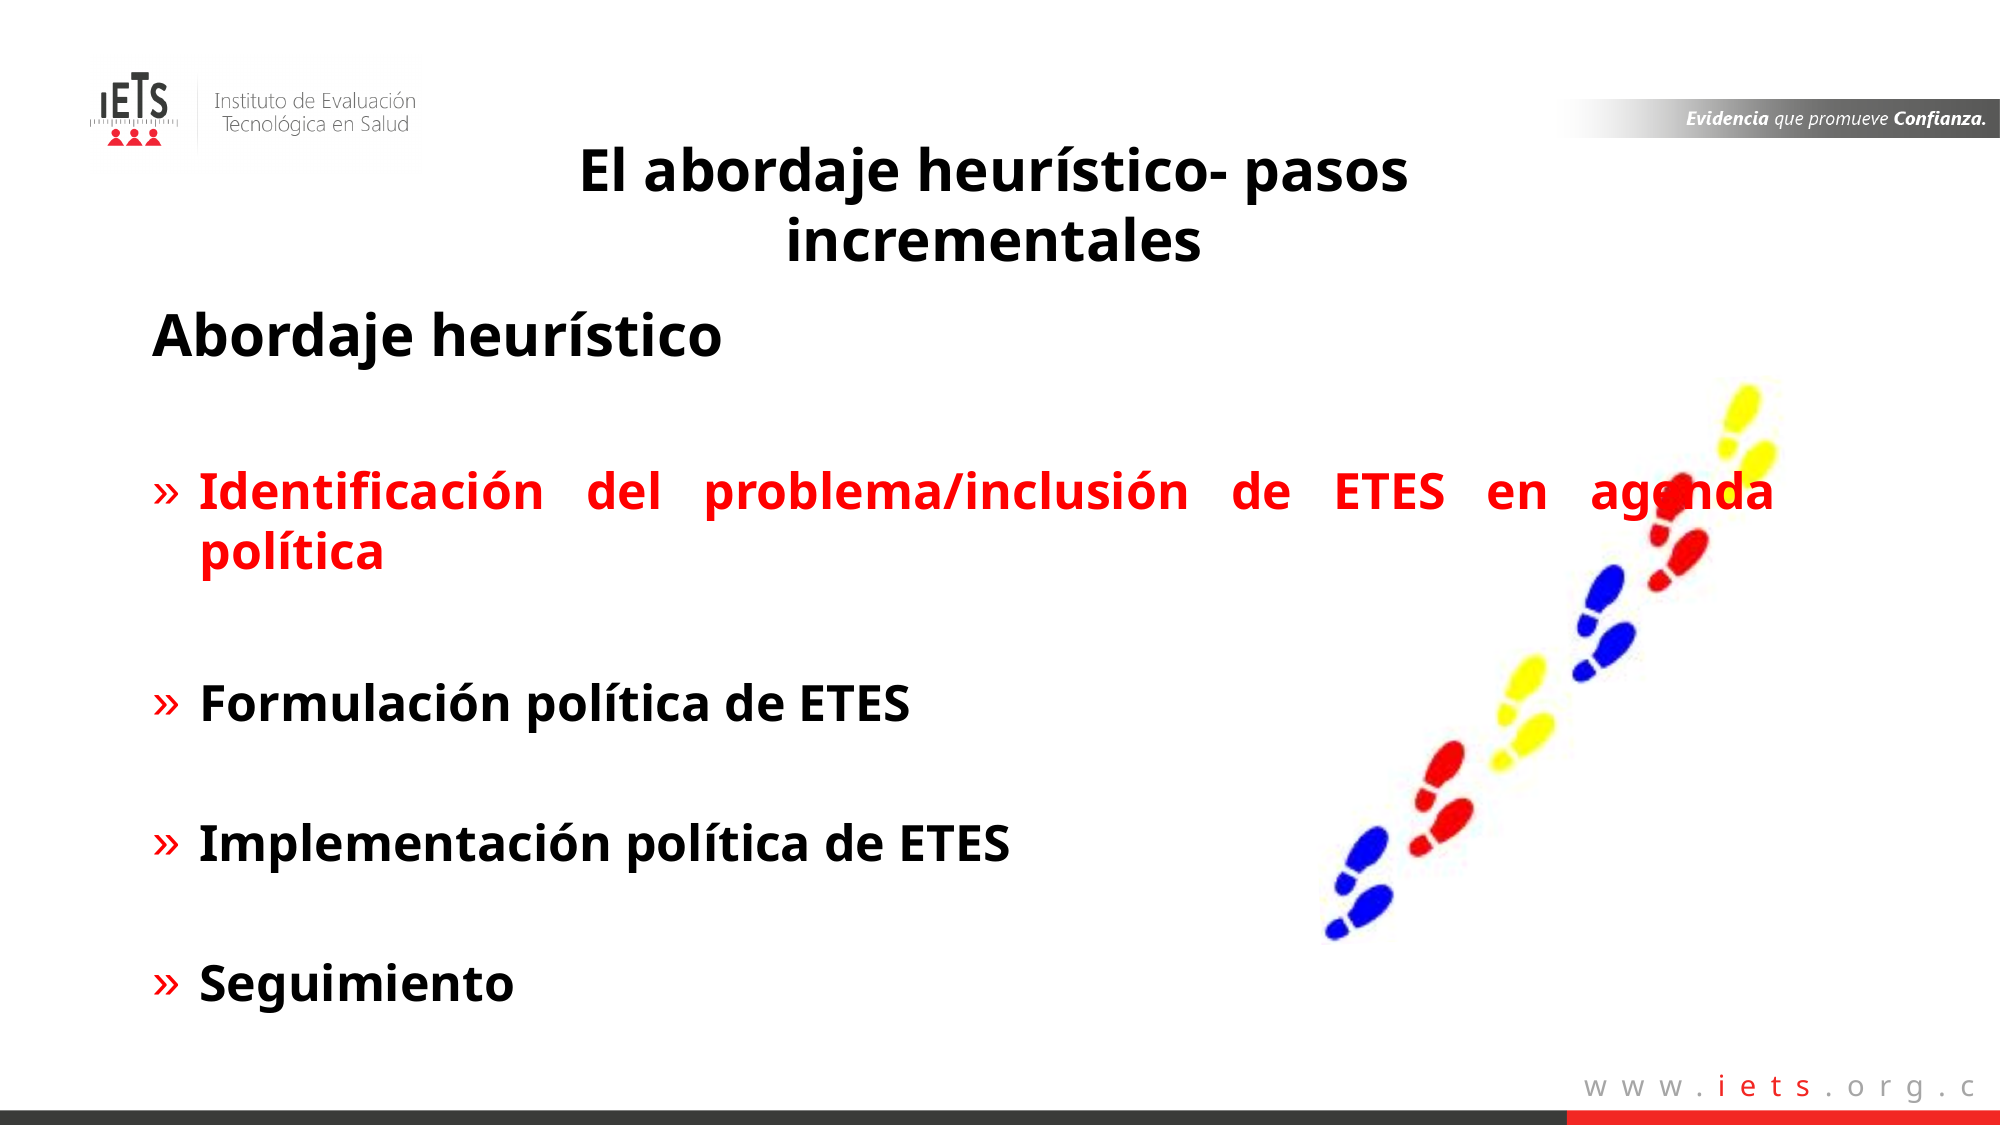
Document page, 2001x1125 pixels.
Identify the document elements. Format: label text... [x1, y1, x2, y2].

picture [90, 54, 422, 174]
text_box Abordaje heurístico Identificación del problema/inclusión de ETES en agenda política Formulación política de ETES Implementación política de ETES Seguimiento [137, 290, 1792, 899]
picture [1307, 375, 1821, 944]
text_box El abordaje heurístico- pasos incrementales [362, 125, 1626, 232]
picture [1546, 99, 2000, 138]
